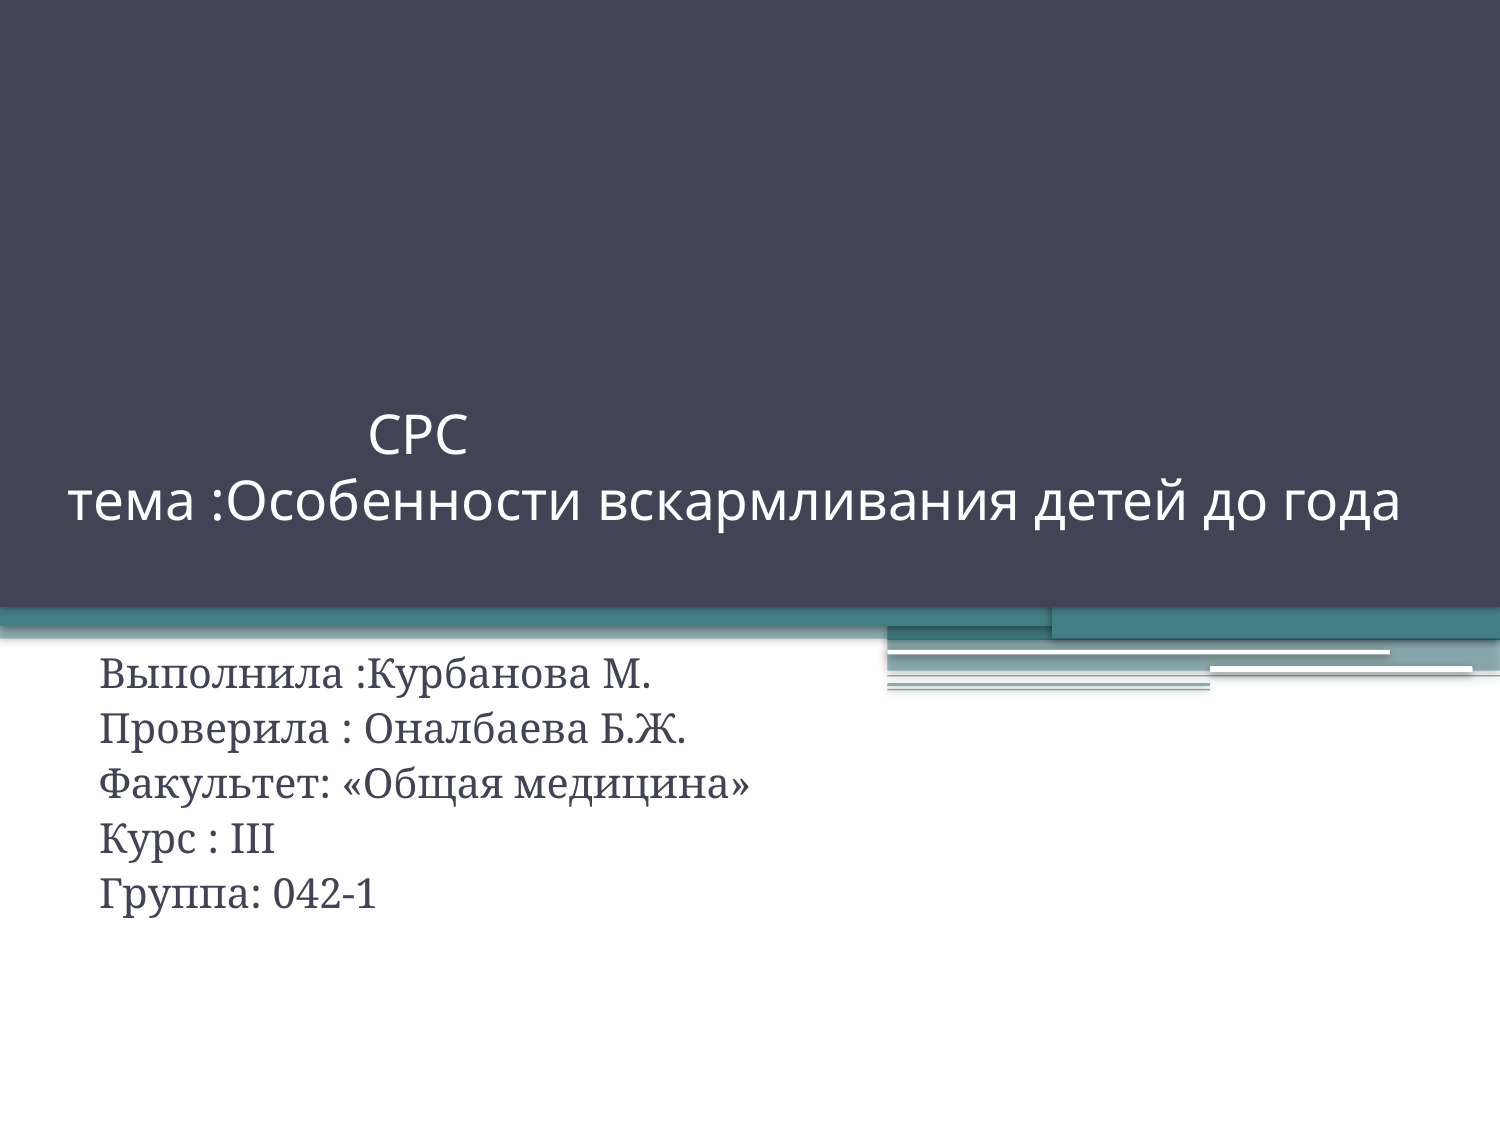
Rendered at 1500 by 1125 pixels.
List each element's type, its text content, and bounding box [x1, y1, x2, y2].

subtitle Выполнила :Курбанова М. Проверила : Оналбаева Б.Ж. Факультет: «Общая медицина» Курс : III Группа: 042-1 [75, 639, 888, 928]
title СРС тема :Особенности вскармливания детей до года [53, 326, 1441, 539]
